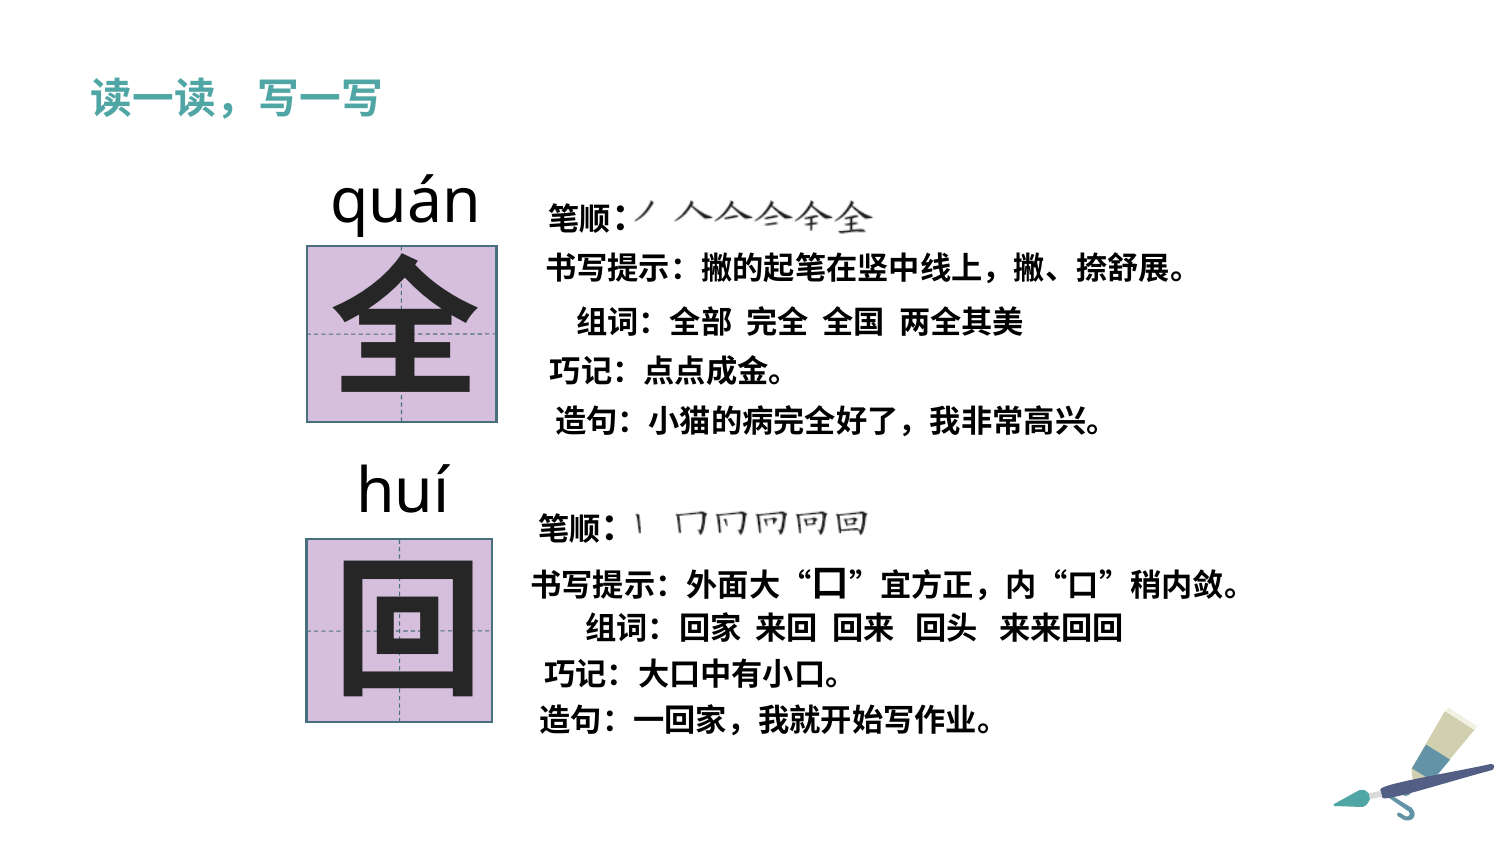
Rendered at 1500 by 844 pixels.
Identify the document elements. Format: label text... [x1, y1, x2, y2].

text_box 组词：回家 来回 回来 回头 来来回回 [570, 612, 1140, 646]
text_box 笔顺： [523, 495, 654, 552]
text_box 笔顺： [533, 185, 664, 241]
text_box huí [341, 442, 465, 525]
text_box 读一读，写一写 [76, 64, 426, 129]
text_box quán [315, 153, 496, 243]
text_box 造句：小猫的病完全好了，我非常高兴。 [540, 393, 1133, 446]
text_box 巧记：大口中有小口。 [529, 646, 1181, 692]
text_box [1358, 708, 1481, 844]
text_box 造句：一回家，我就开始写作业。 [524, 692, 1251, 745]
picture [632, 503, 884, 552]
text_box [305, 538, 399, 723]
picture [632, 195, 884, 244]
text_box 组词：全部 完全 全国 两全其美 [561, 295, 1071, 343]
text_box 书写提示：撇的起笔在竖中线上，撇、捺舒展。 [530, 241, 1251, 294]
text_box [401, 538, 493, 723]
text_box 巧记：点点成金。 [535, 343, 1158, 396]
text_box 书写提示：外面大“口”宜方正，内“口”稍内敛。 [515, 552, 1251, 612]
text_box 回 [319, 525, 476, 721]
text_box 全 [315, 243, 467, 421]
text_box [306, 245, 498, 423]
